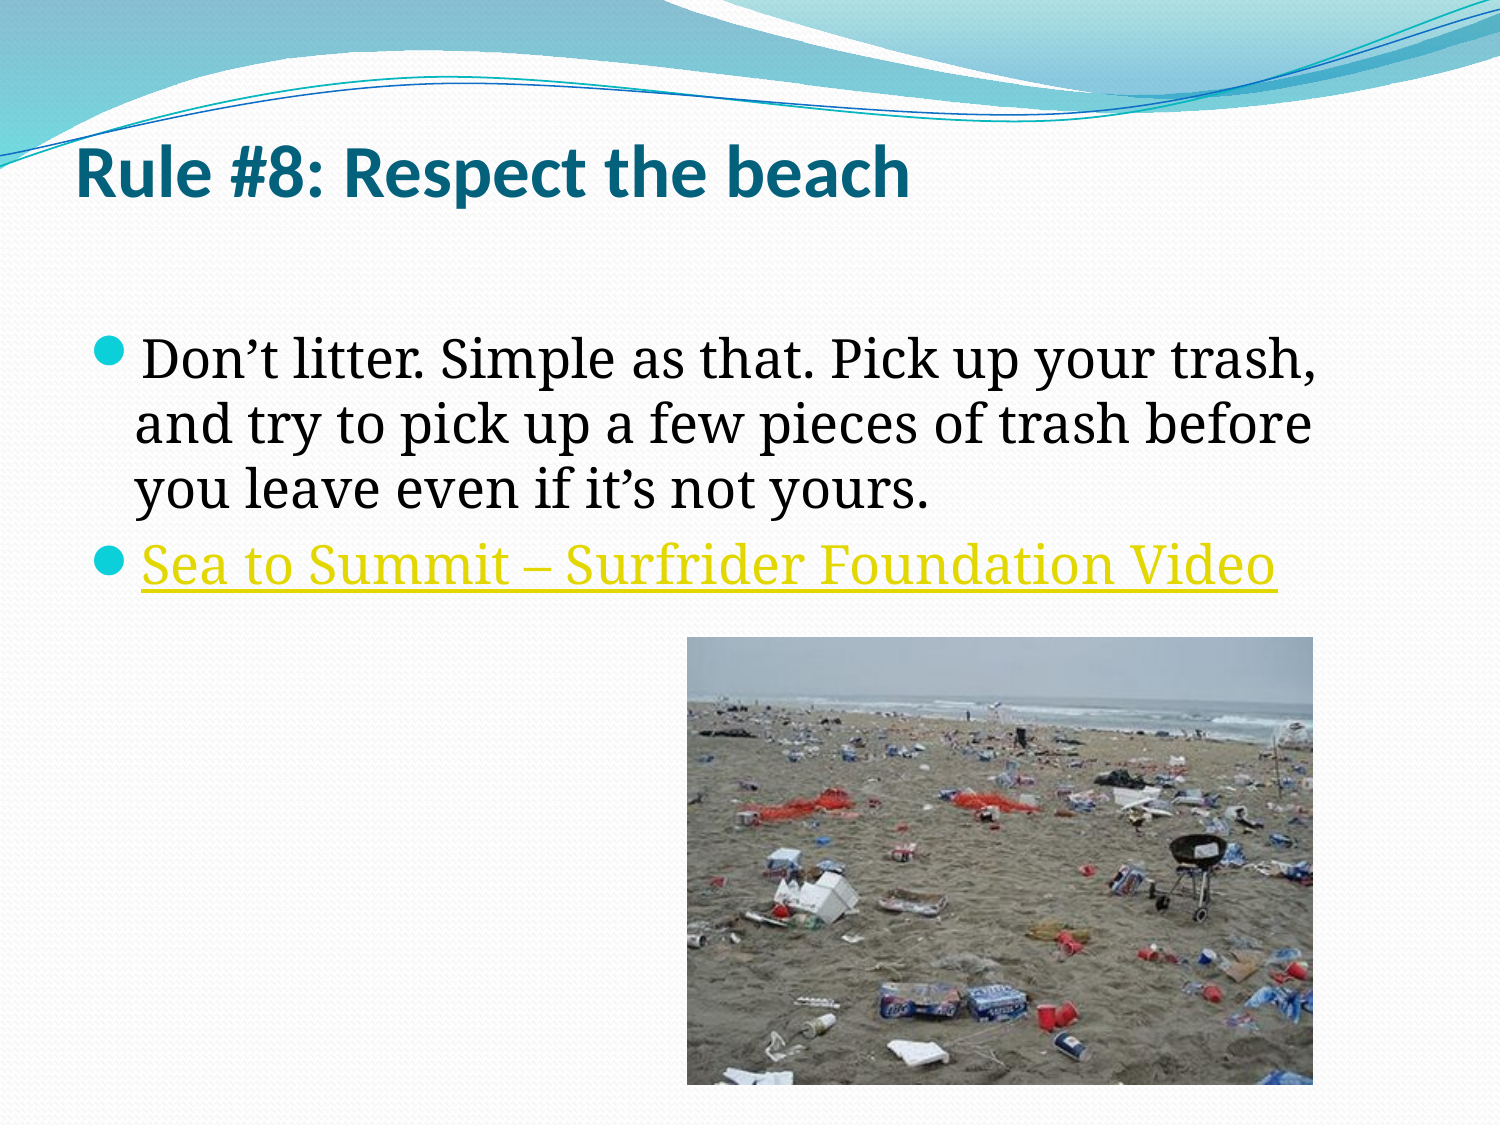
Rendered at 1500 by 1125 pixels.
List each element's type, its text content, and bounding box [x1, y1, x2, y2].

list Don’t litter. Simple as that. Pick up your trash, and try to pick up a few pieces of trash before you leave even if it’s not yours. Sea to Summit – Surfrider Foundation Video [75, 317, 1425, 1038]
picture [687, 637, 1313, 1085]
title Rule #8: Respect the beach [75, 115, 1425, 303]
